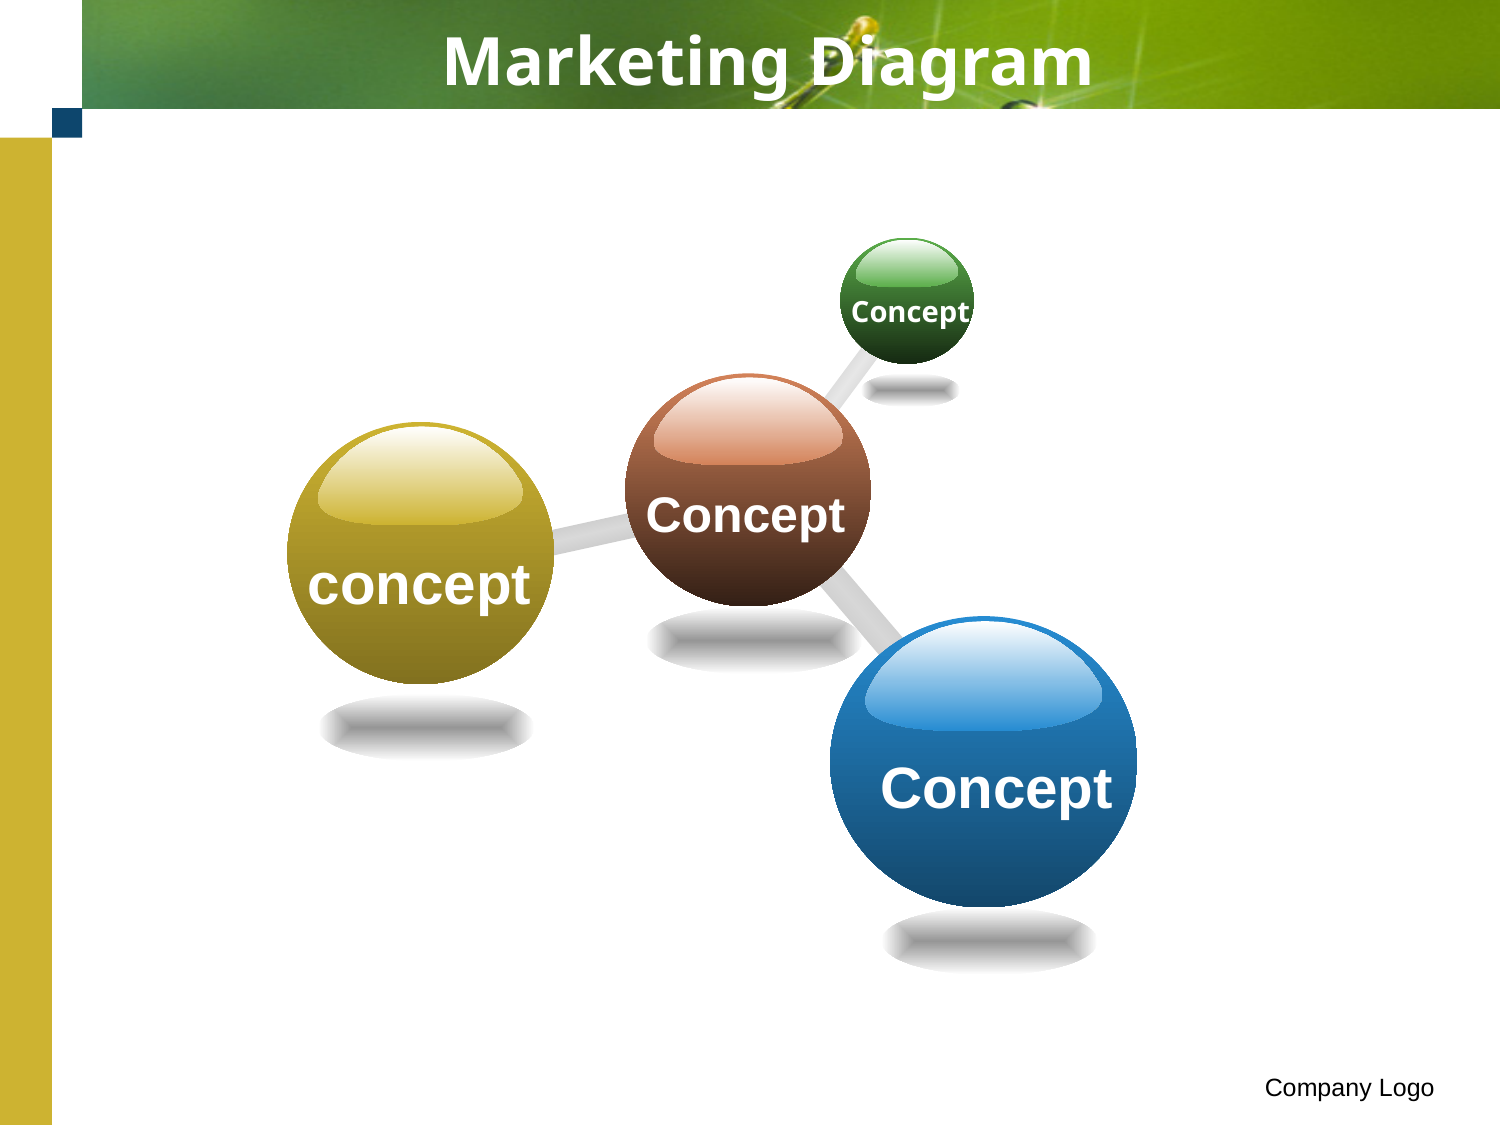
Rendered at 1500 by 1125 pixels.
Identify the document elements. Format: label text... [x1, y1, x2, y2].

footer Company Logo [975, 1064, 1450, 1113]
title Marketing Diagram [87, 12, 1450, 105]
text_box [287, 237, 1138, 975]
picture [82, 0, 1500, 109]
